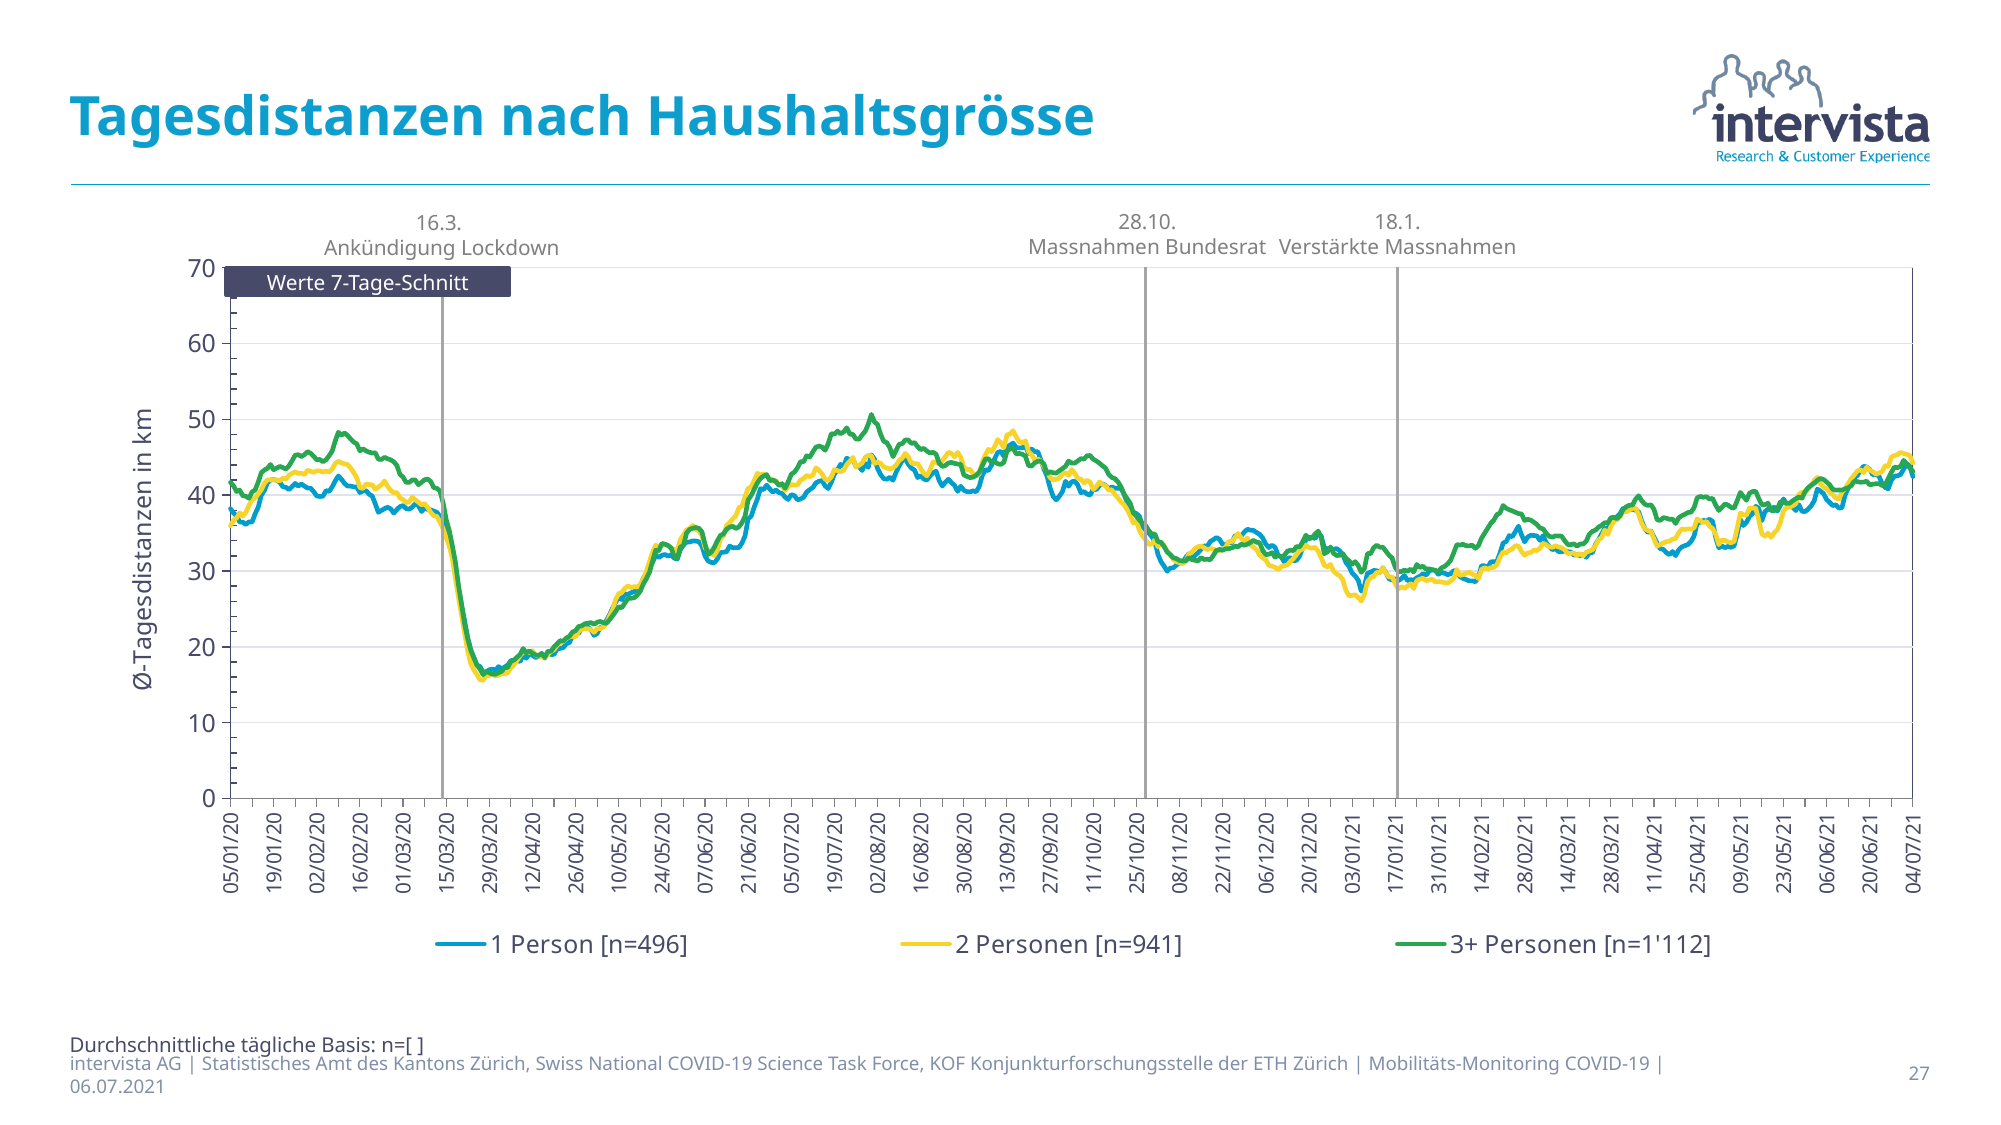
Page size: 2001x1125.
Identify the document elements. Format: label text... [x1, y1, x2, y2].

text_box 16.3. Ankündigung Lockdown [366, 202, 517, 236]
text_box 18.1. Verstärkte Massnahmen [1322, 201, 1473, 236]
footer intervista AG | Statistisches Amt des Kantons Zürich, Swiss National COVID-19 Science Task Force, KOF Konjunkturforschungsstelle der ETH Zürich | Mobilitäts-Monitoring COVID-19 | 06.07.2021 [54, 1065, 1629, 1114]
title Tagesdistanzen nach Haushaltsgrösse [54, 43, 1630, 185]
text_box 28.10. Massnahmen Bundesrat [1072, 201, 1223, 236]
text_box Durchschnittliche tägliche Basis: n=[ ] [54, 968, 1927, 1065]
chart [72, 239, 1928, 972]
slide_number 27 [1629, 1035, 1945, 1114]
